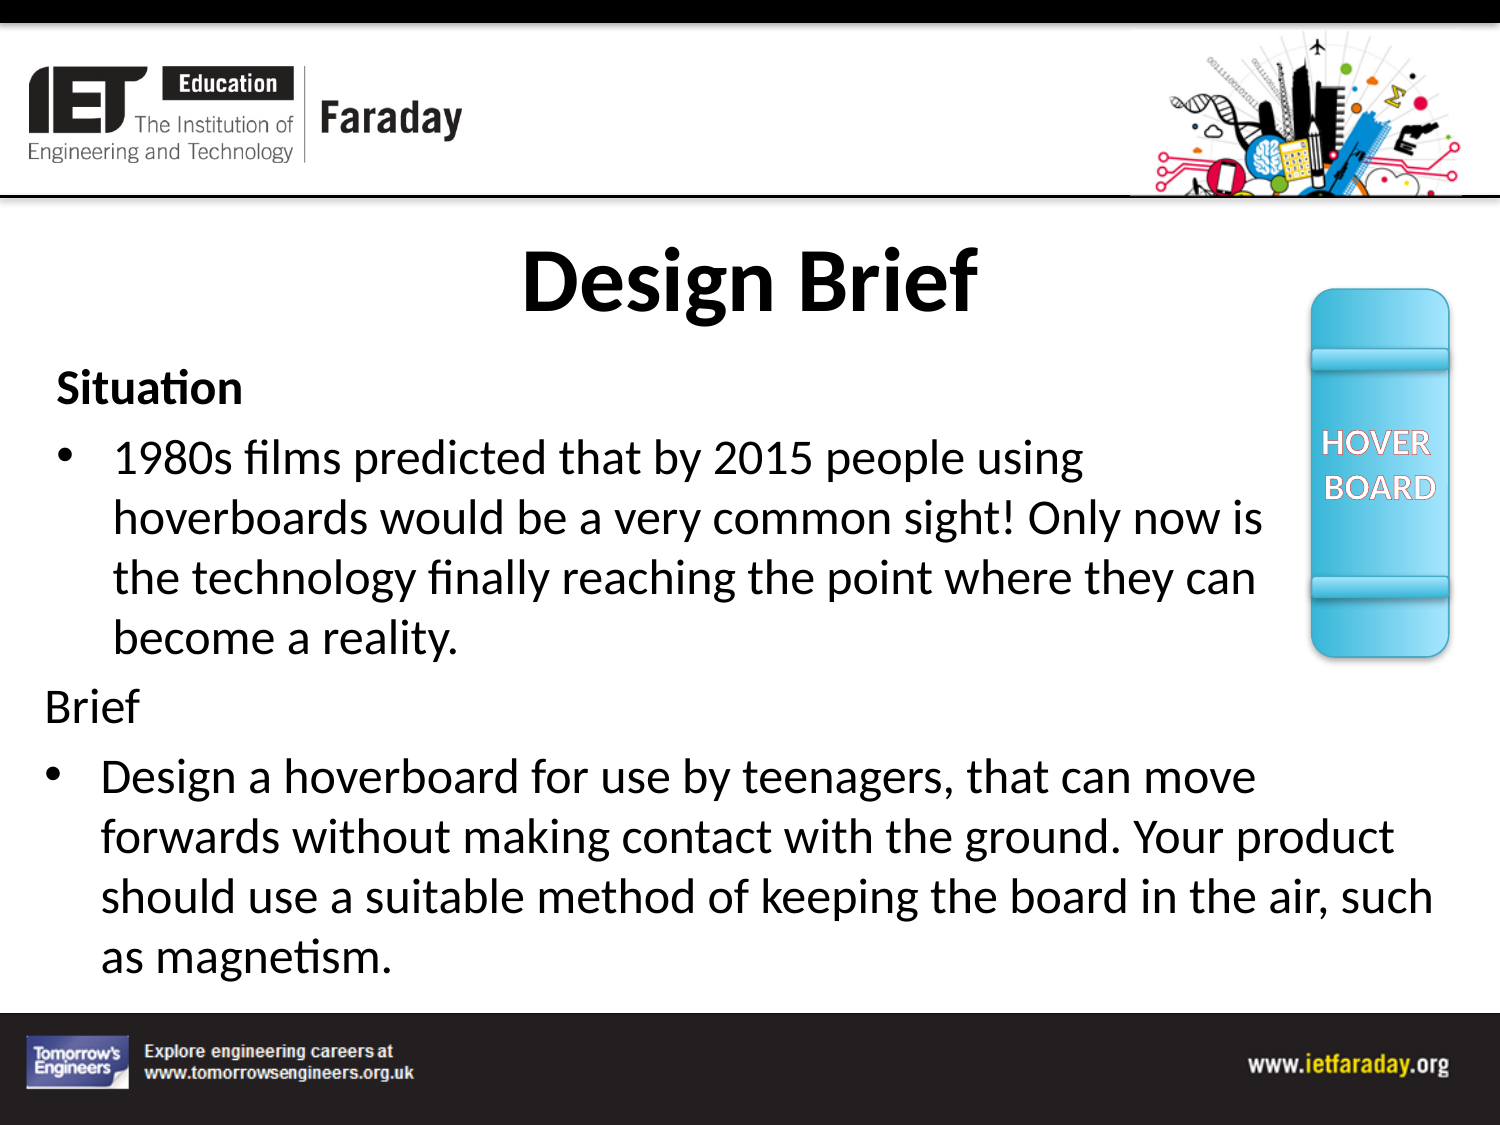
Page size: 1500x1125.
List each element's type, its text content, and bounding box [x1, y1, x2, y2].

picture [1130, 30, 1462, 197]
picture [1308, 192, 1335, 197]
list Situation 1980s films predicted that by 2015 people using hoverboards would be a very common sight! Only now is the technology finally reaching the point where they can become a reality. [41, 346, 1282, 665]
picture [0, 1013, 1500, 1125]
title Design Brief [75, 212, 1425, 348]
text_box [1303, 288, 1457, 658]
picture [1338, 167, 1345, 175]
picture [29, 66, 462, 163]
text_box Brief Design a hoverboard for use by teenagers, that can move forwards without making contact with the ground. Your product should use a suitable method of keeping the board in the air, such as magnetism. [29, 665, 1457, 1021]
